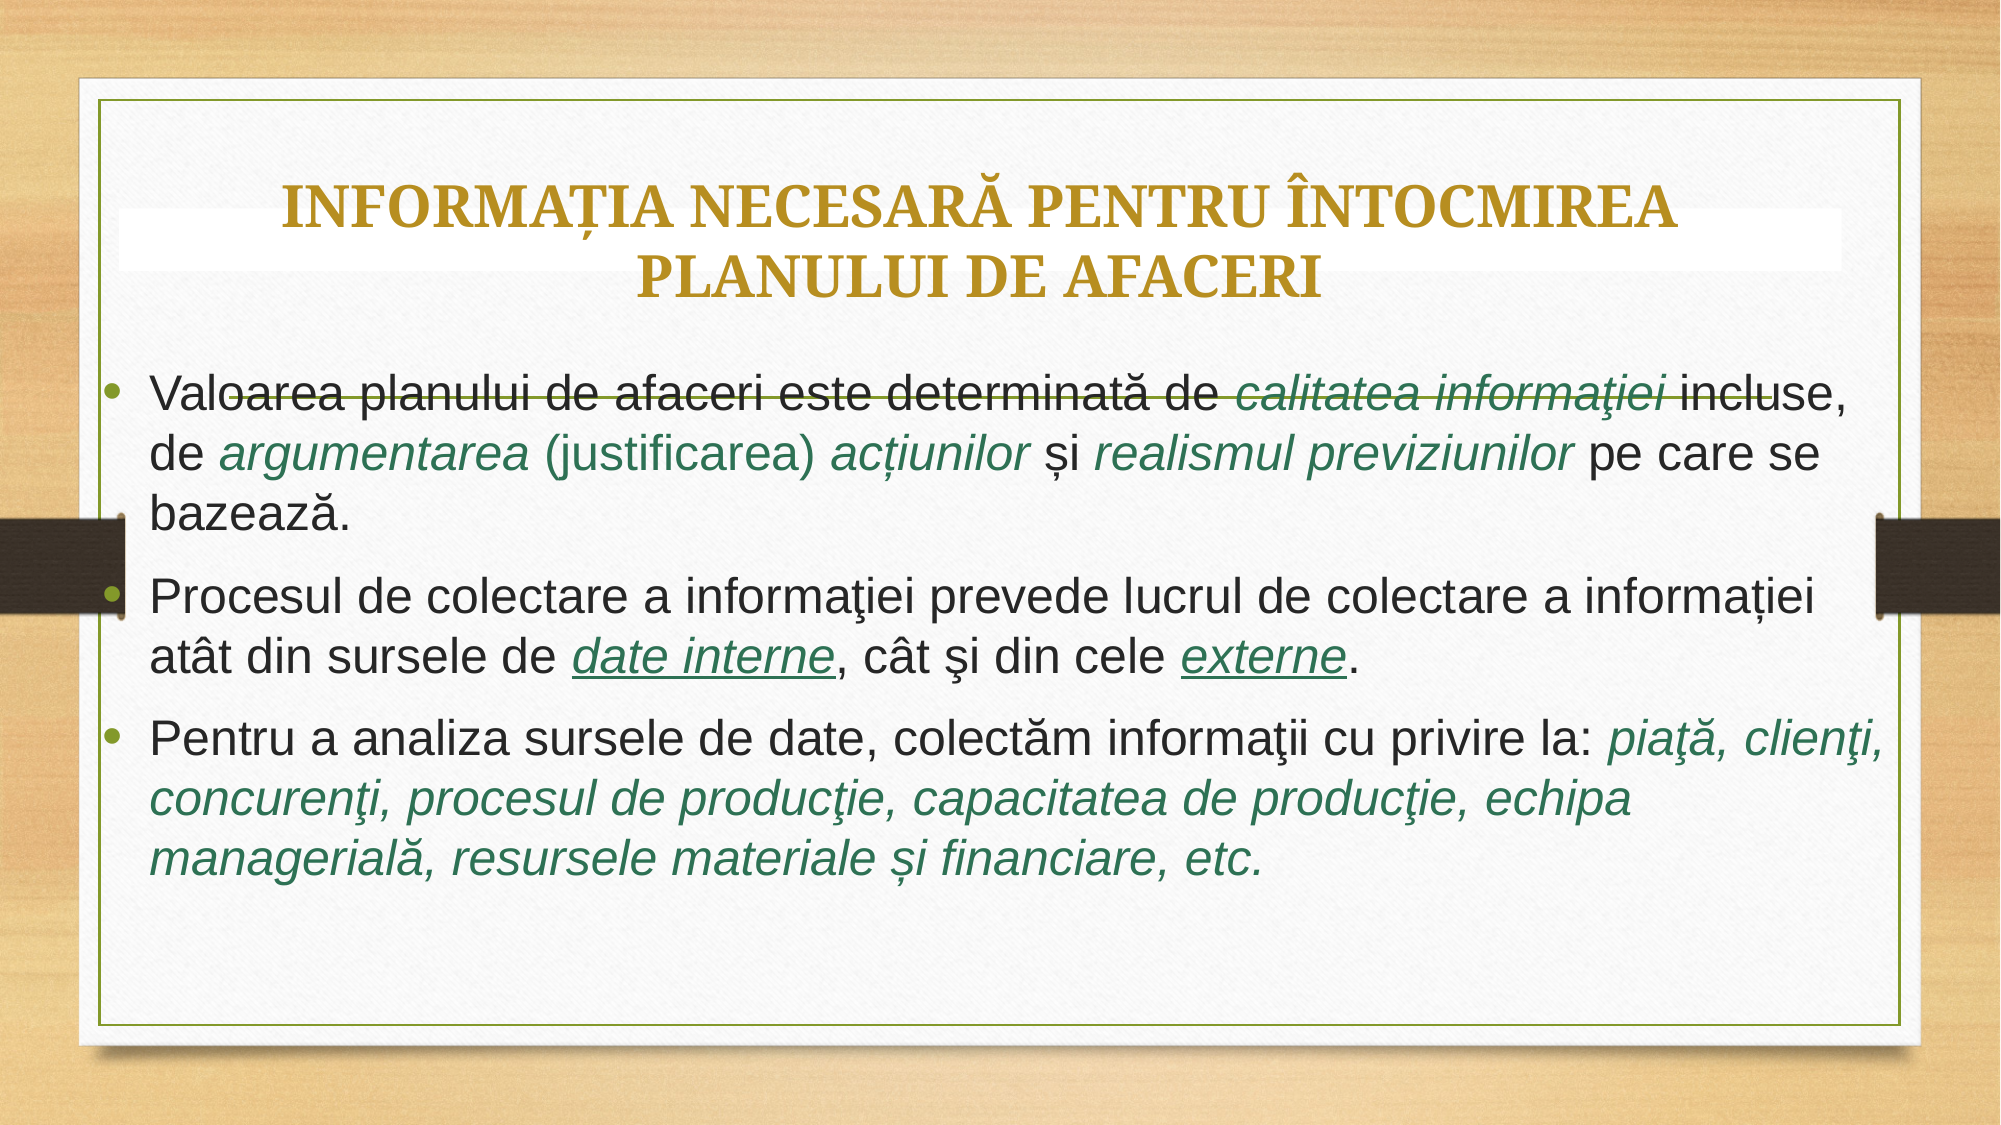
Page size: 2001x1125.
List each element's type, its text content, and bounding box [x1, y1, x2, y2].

picture [0, 0, 2001, 1125]
title INFORMAŢIA NECESARĂ PENTRU ÎNTOCMIREA PLANULUI DE AFACERI [118, 208, 1842, 272]
list Valoarea planului de afaceri este determinată de calitatea informaţiei incluse, de argumentarea (justificarea) acțiunilor și realismul previziunilor pe care se bazează. Procesul de colectare a informaţiei prevede lucrul de colectare a informației atât din sursele de date interne, cât şi din cele externe. Pentru a analiza sursele de date, colectăm informaţii cu privire la: piaţă, clienţi, concurenţi, procesul de producţie, capacitatea de producţie, echipa managerială, resursele materiale și financiare, etc. [87, 295, 1905, 1017]
